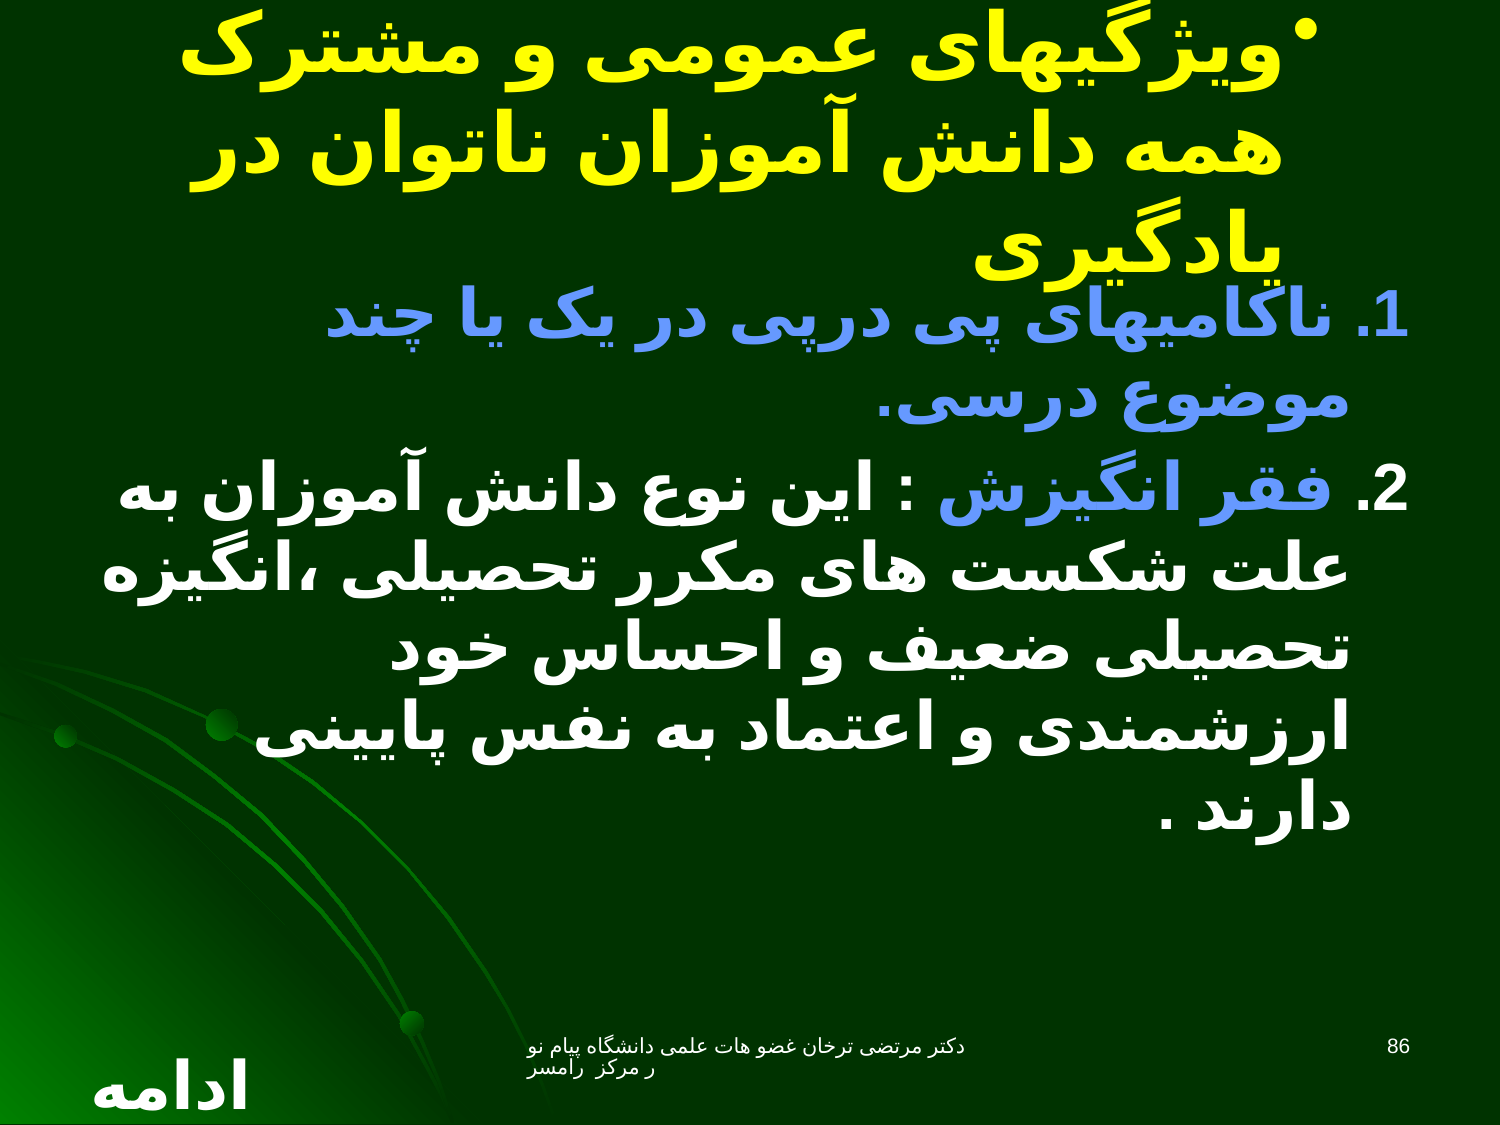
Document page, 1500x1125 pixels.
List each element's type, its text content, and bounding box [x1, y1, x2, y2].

footer دکتر مرتضی ترخان غضو هات علمی دانشگاه پیام نور مرکز رامسر [512, 1024, 988, 1101]
title ویژگیهای عمومی و مشترک همه دانش آموزان ناتوان در یادگیری [74, 45, 1426, 233]
list 1. ناکامیهای پی درپی در یک یا چند موضوع درسی. 2. فقر انگیزش : این نوع دانش آموزان به علت شکست های مکرر تحصیلی ،انگیزه تحصیلی ضعیف و احساس خود ارزشمندی و اعتماد به نفس پایینی دارند . ادامه [74, 262, 1426, 1006]
slide_number 86 [1074, 1024, 1426, 1101]
